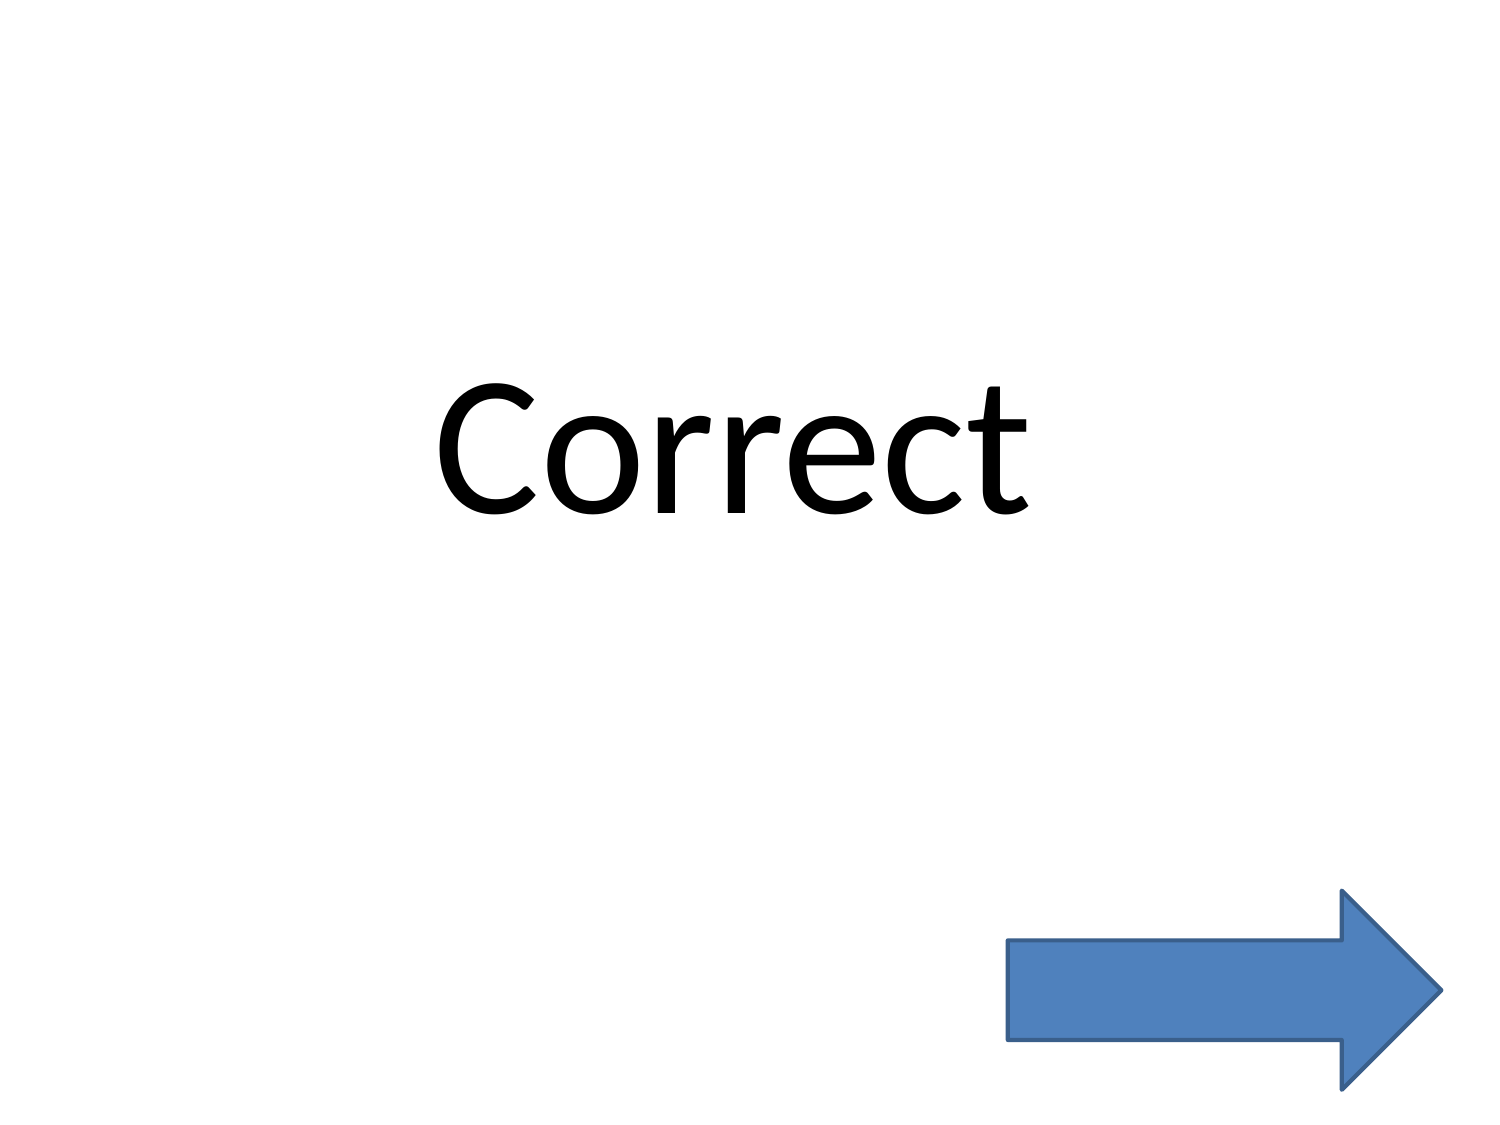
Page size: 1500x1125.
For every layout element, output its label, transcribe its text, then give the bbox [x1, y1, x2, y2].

title Correct [58, 339, 1409, 528]
text_box [1005, 888, 1444, 1092]
